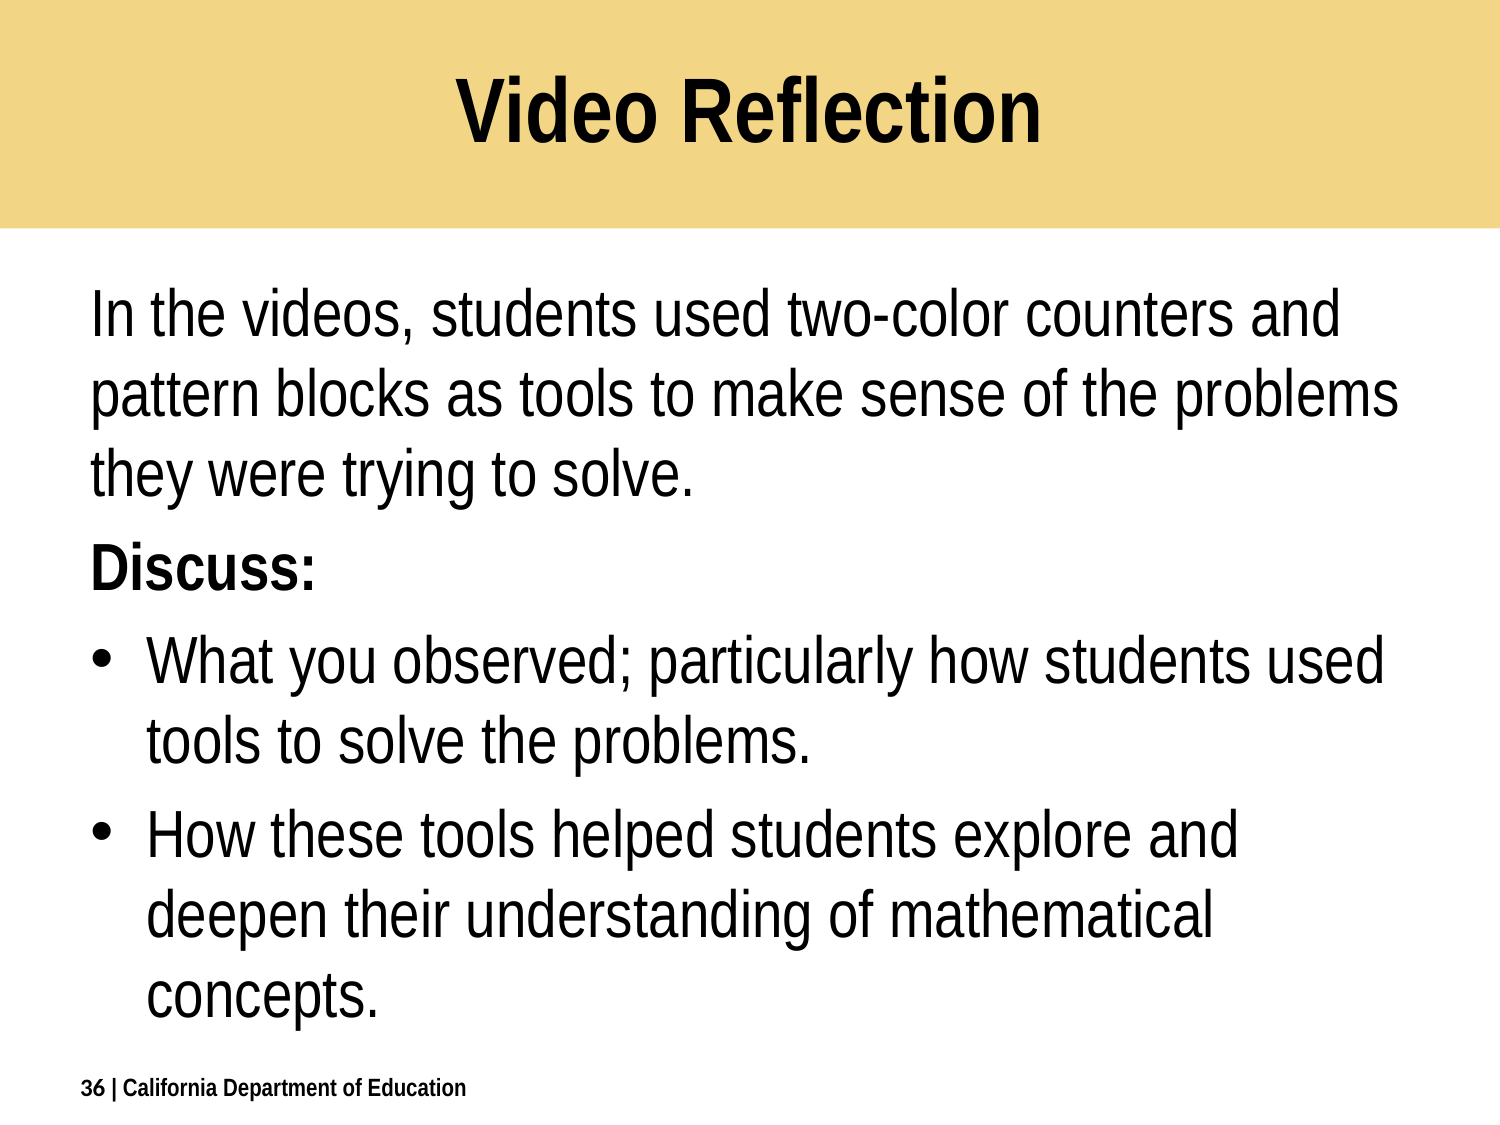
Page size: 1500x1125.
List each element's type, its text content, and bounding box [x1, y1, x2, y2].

list In the videos, students used two-color counters and pattern blocks as tools to make sense of the problems they were trying to solve. Discuss: What you observed; particularly how students used tools to solve the problems. How these tools helped students explore and deepen their understanding of mathematical concepts. [75, 262, 1425, 1054]
footer | California Department of Education [121, 1064, 699, 1124]
slide_number 36 [55, 1064, 121, 1124]
title Video Reflection [75, 11, 1425, 200]
